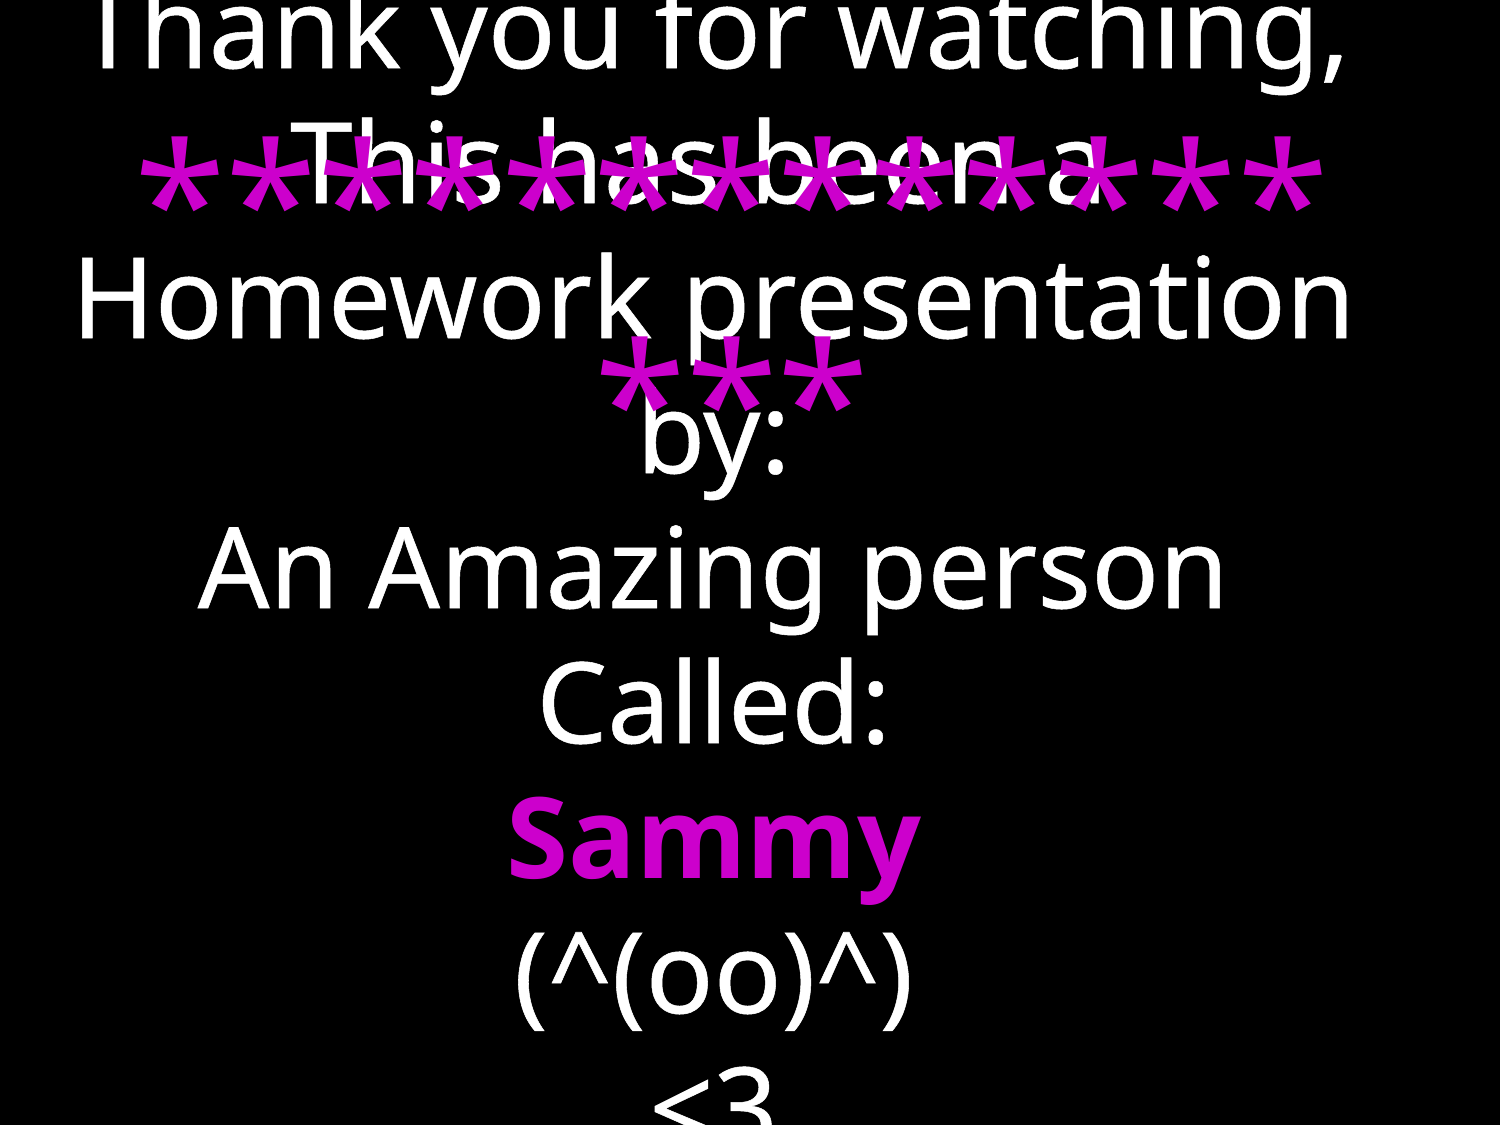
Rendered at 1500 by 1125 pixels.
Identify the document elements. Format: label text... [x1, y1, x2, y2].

text_box **************** [112, 89, 1353, 505]
text_box Thank you for watching, This has been a Homework presentation by: An Amazing person Called: Sammy (^(oo)^) <3 [56, 0, 1371, 1125]
